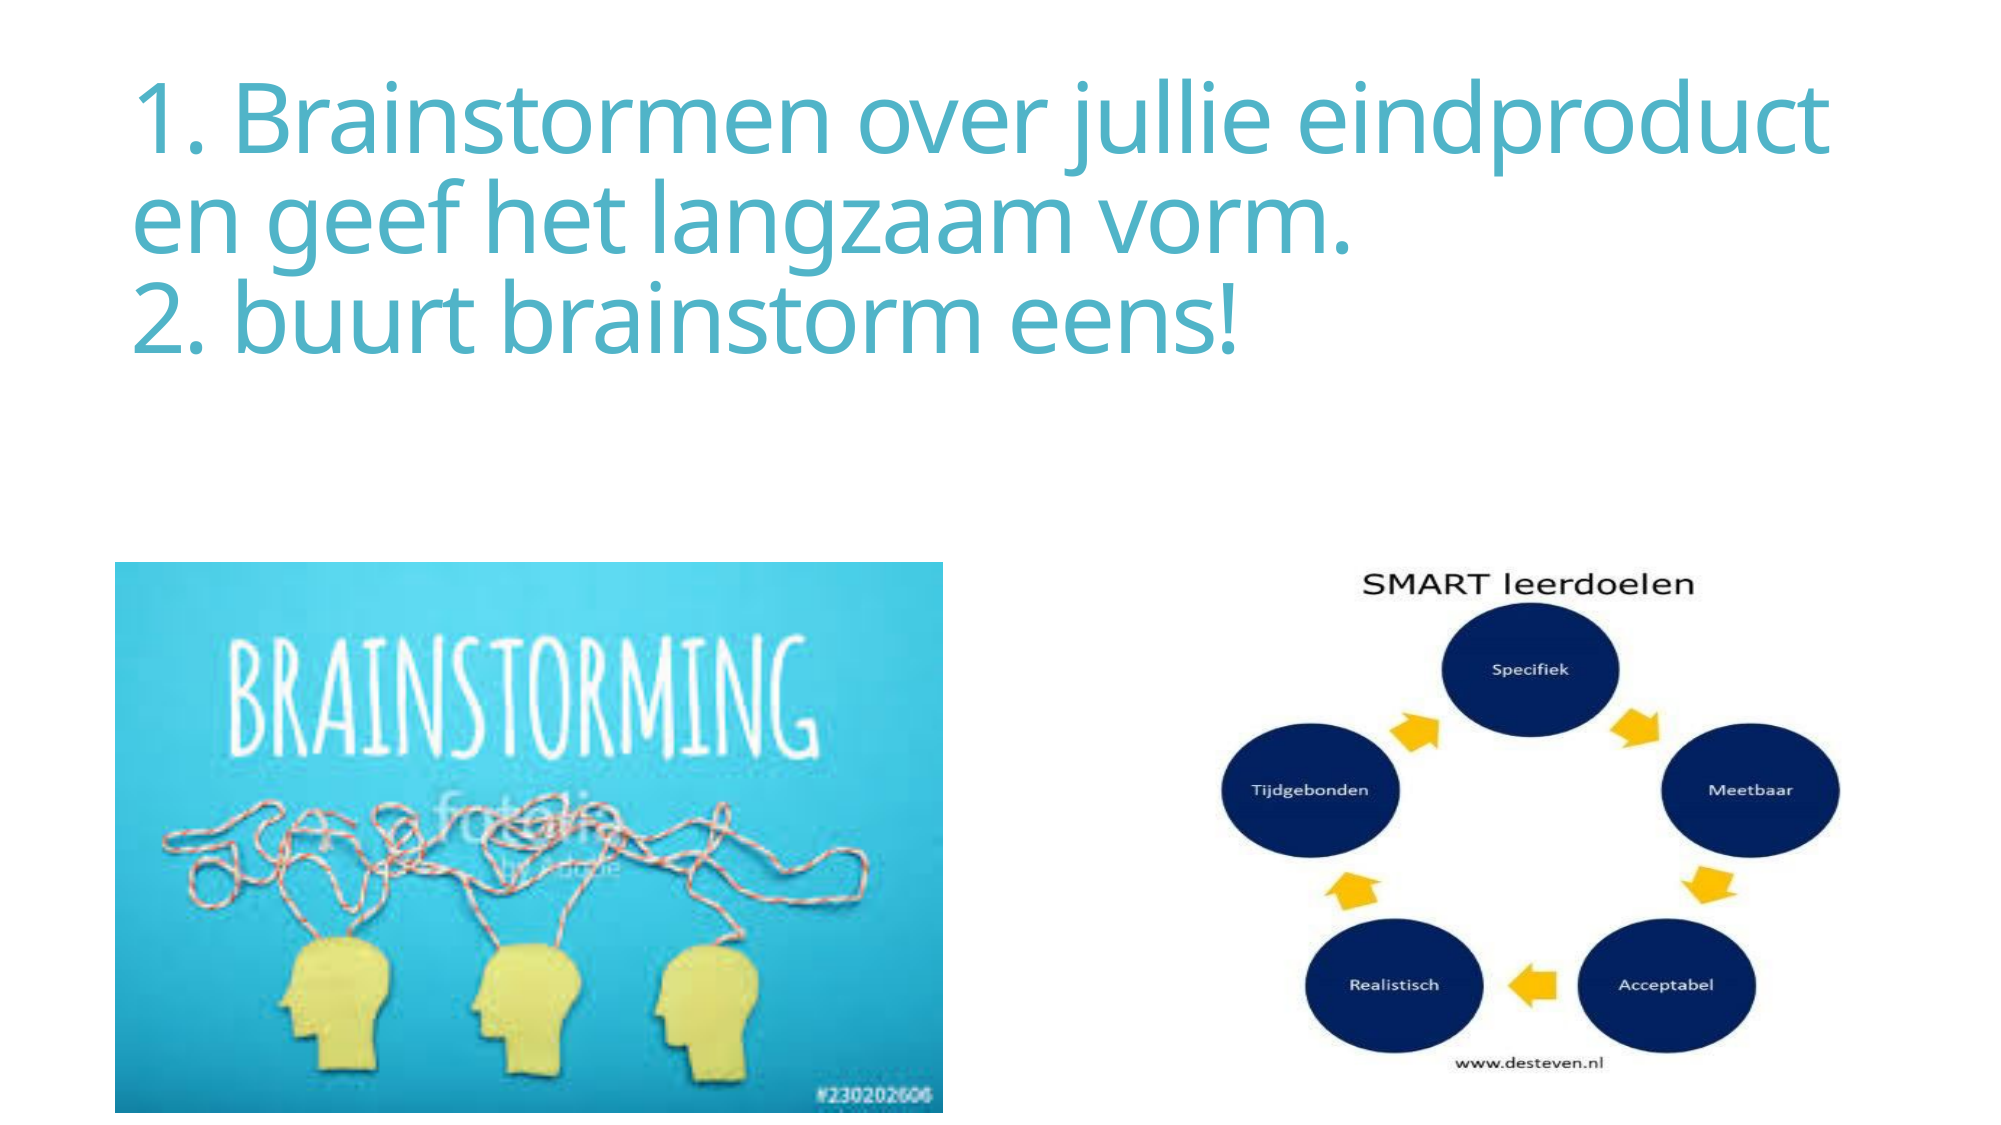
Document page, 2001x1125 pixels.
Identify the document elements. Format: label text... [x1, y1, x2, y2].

title 1. Brainstormen over jullie eindproduct en geef het langzaam vorm. 2. buurt brainstorm eens! [115, 50, 1875, 397]
picture [115, 562, 944, 1114]
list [1099, 558, 1962, 1082]
